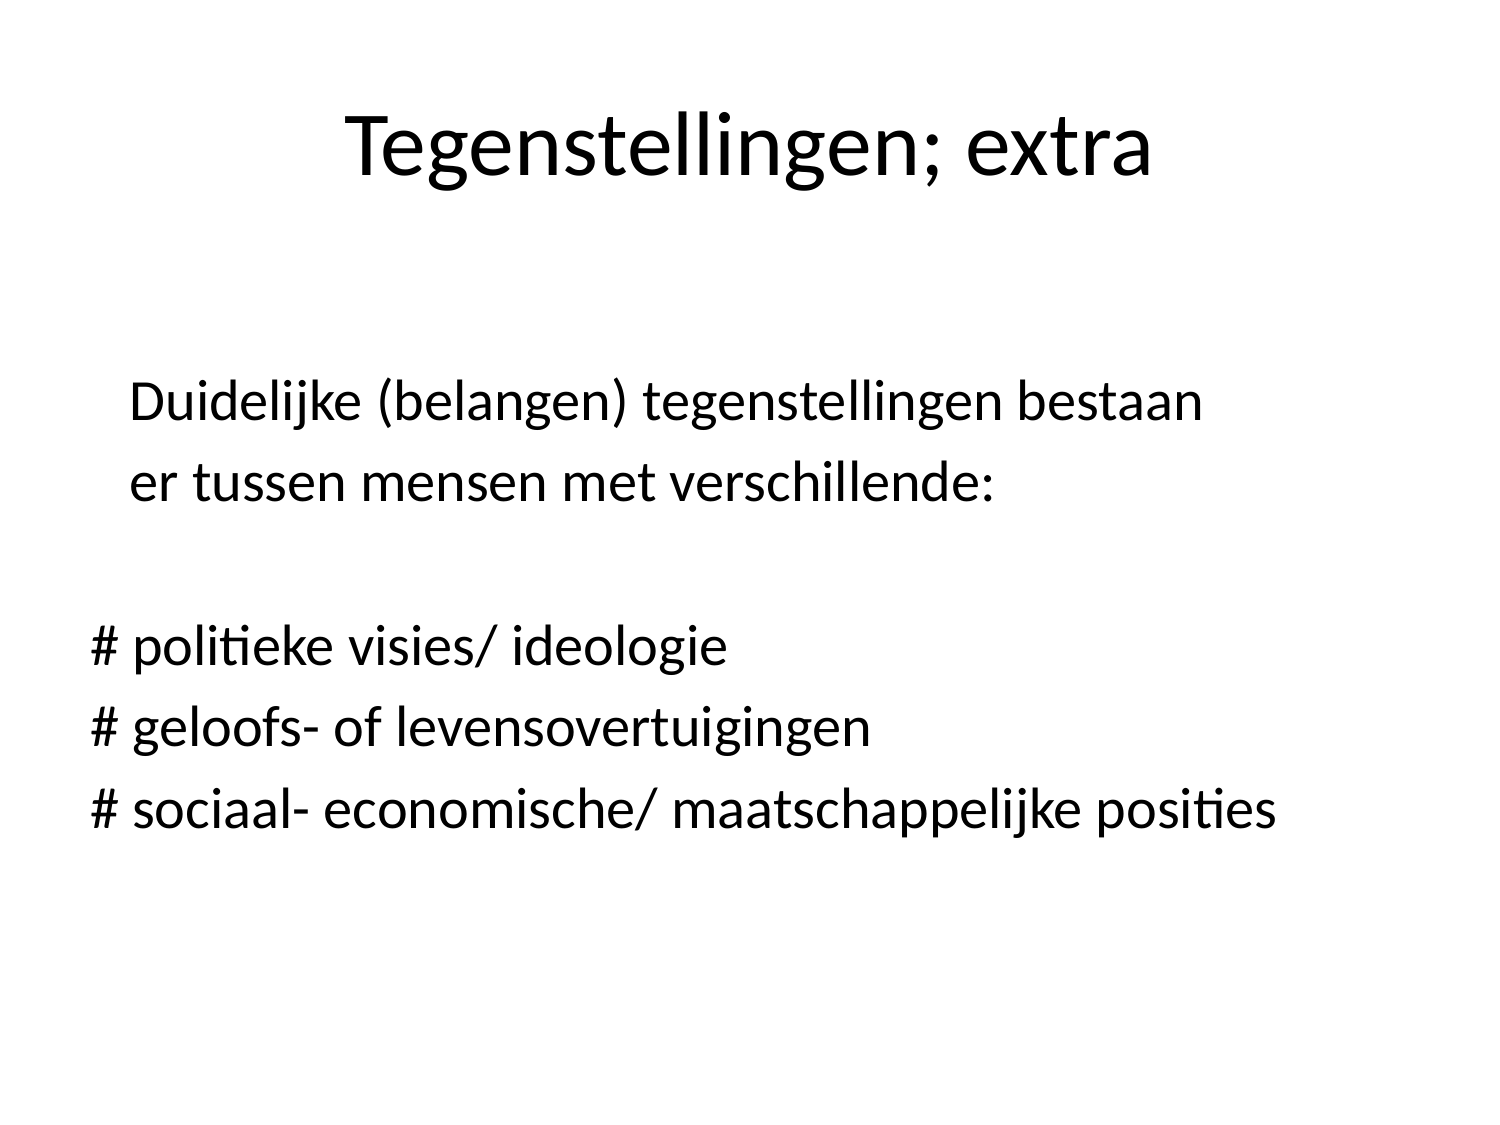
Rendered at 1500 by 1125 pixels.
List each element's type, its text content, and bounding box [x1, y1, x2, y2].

list Duidelijke (belangen) tegenstellingen bestaan er tussen mensen met verschillende: # politieke visies/ ideologie # geloofs- of levensovertuigingen # sociaal- economische/ maatschappelijke posities [75, 262, 1425, 1005]
title Tegenstellingen; extra [75, 45, 1425, 233]
